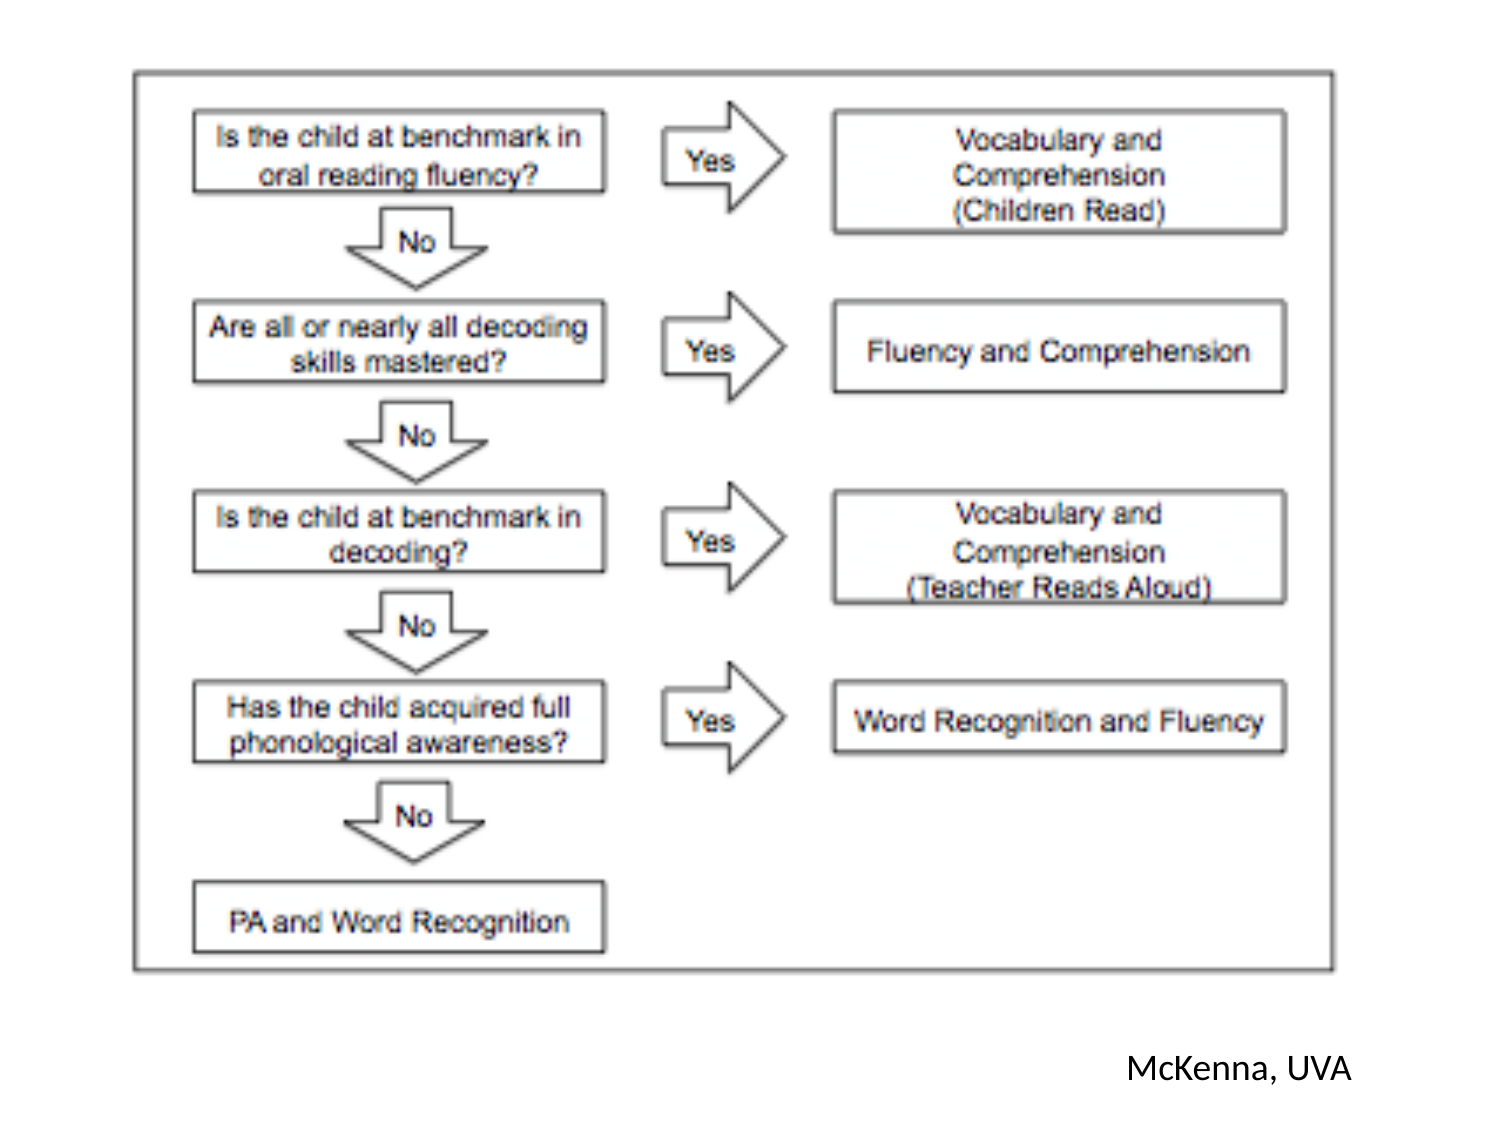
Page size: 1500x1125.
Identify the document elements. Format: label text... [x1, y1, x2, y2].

picture [88, 46, 1370, 1036]
text_box McKenna, UVA [1111, 1045, 1367, 1096]
